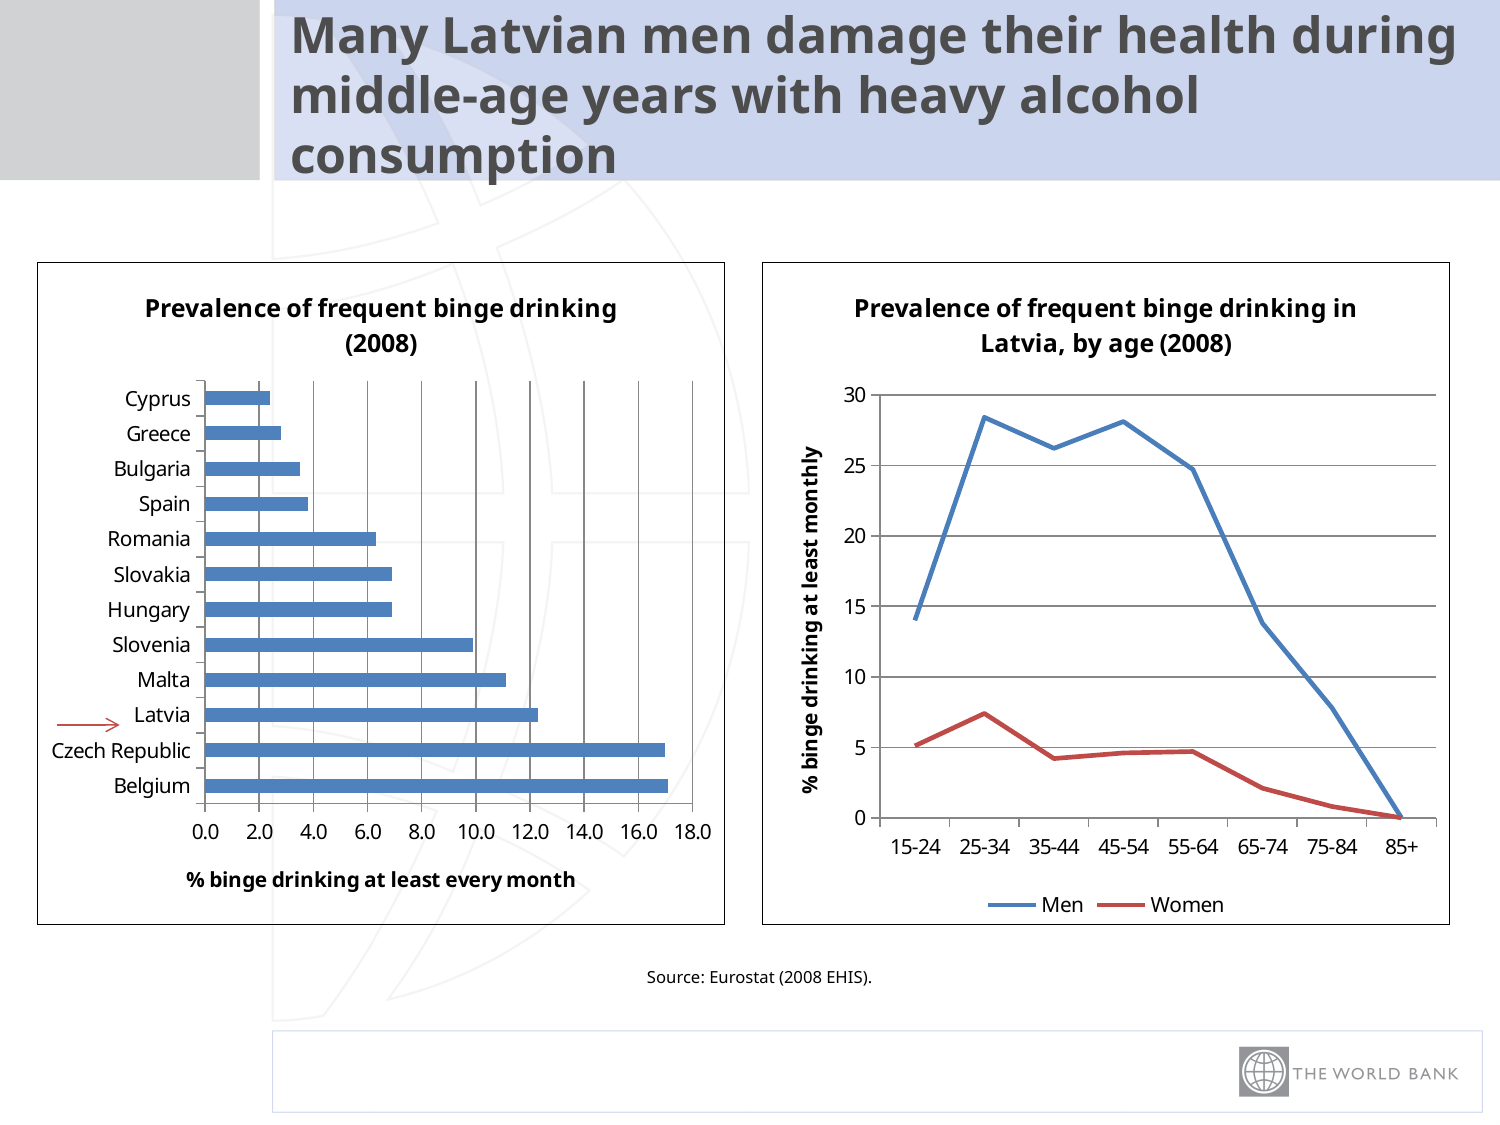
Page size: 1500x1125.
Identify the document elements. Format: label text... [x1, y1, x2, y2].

picture [0, 0, 1500, 1125]
chart [762, 262, 1451, 926]
text_box Source: Eurostat (2008 EHIS). [632, 959, 888, 995]
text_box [37, 262, 726, 926]
title Many Latvian men damage their health during middle-age years with heavy alcohol consumption [274, 0, 1500, 188]
